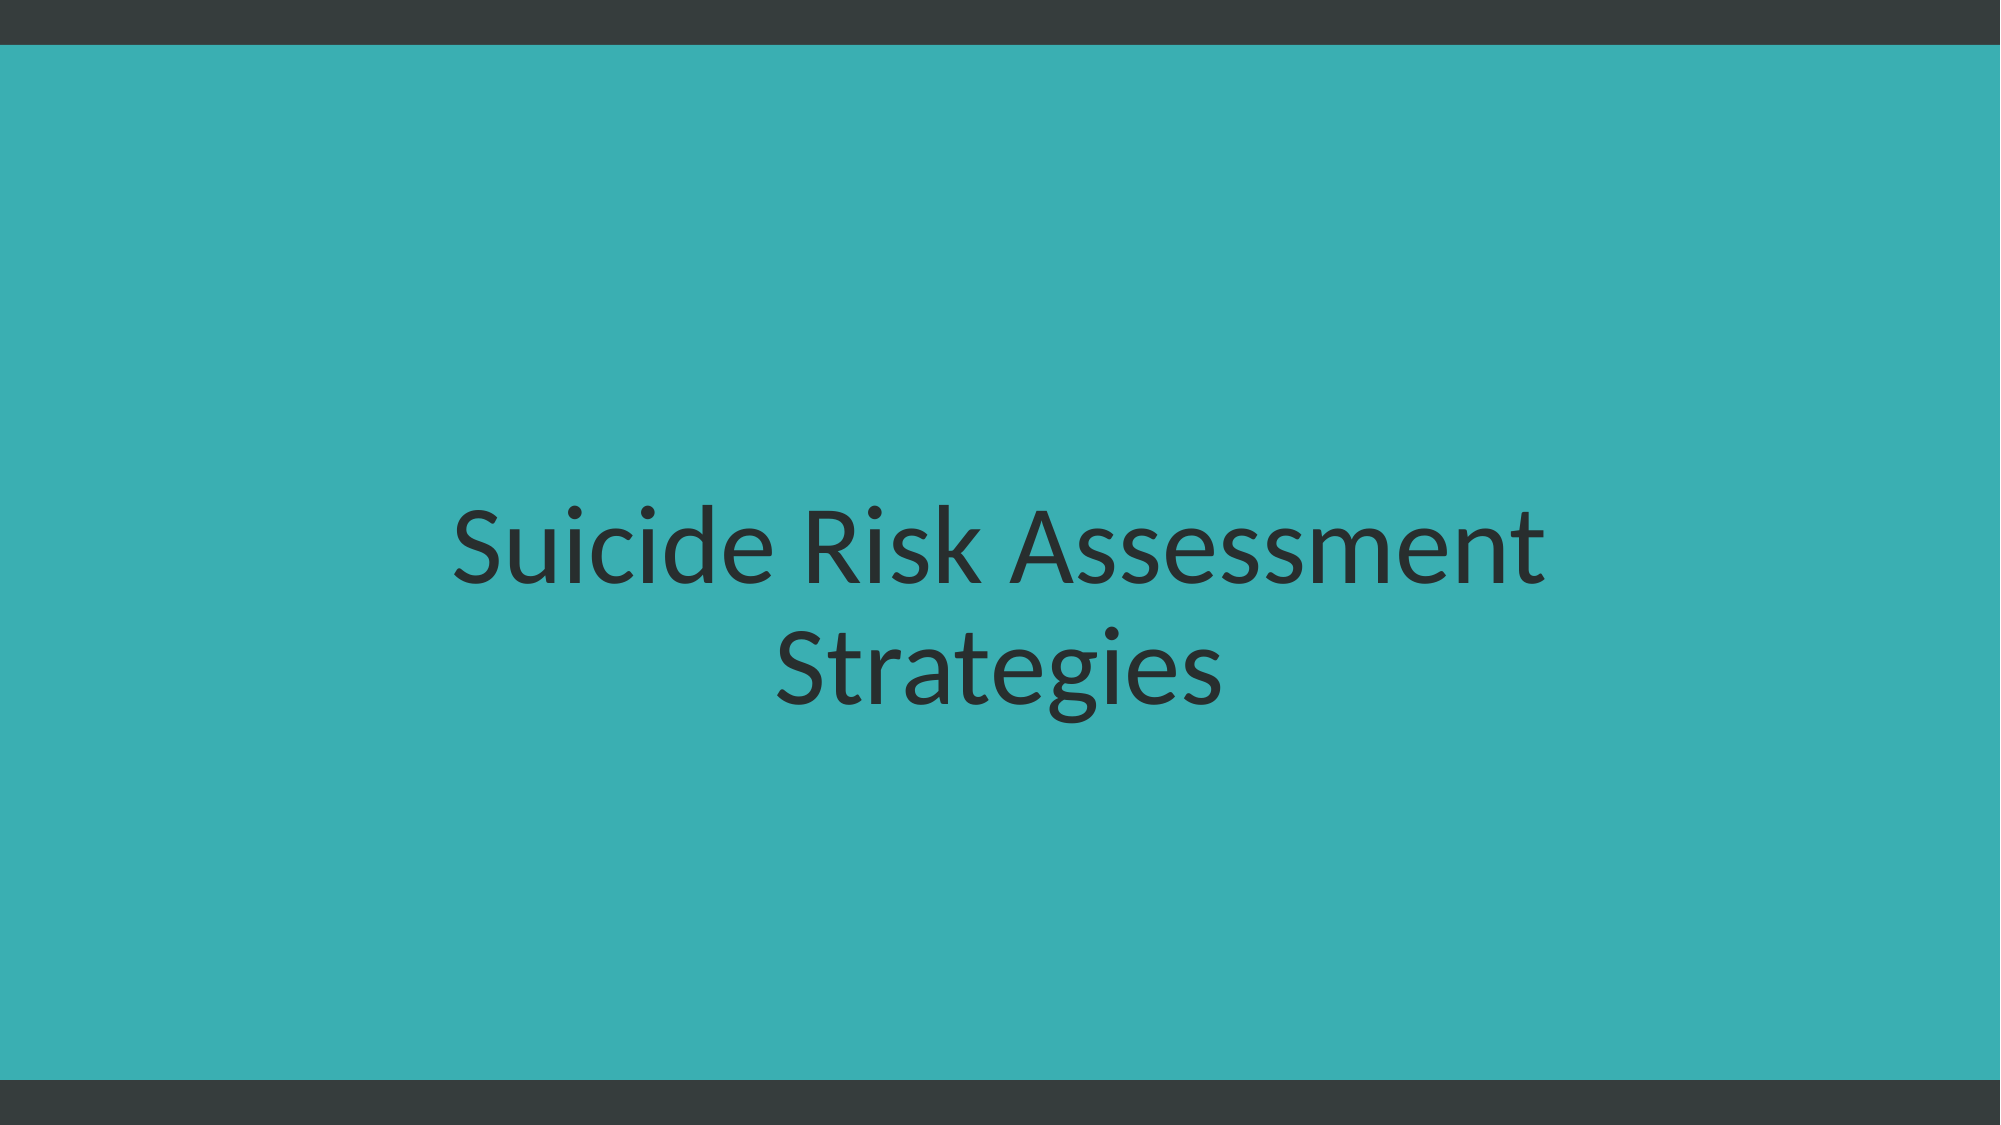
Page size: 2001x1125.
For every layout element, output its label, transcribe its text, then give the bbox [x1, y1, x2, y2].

title Suicide Risk Assessment Strategies [212, 349, 1788, 737]
